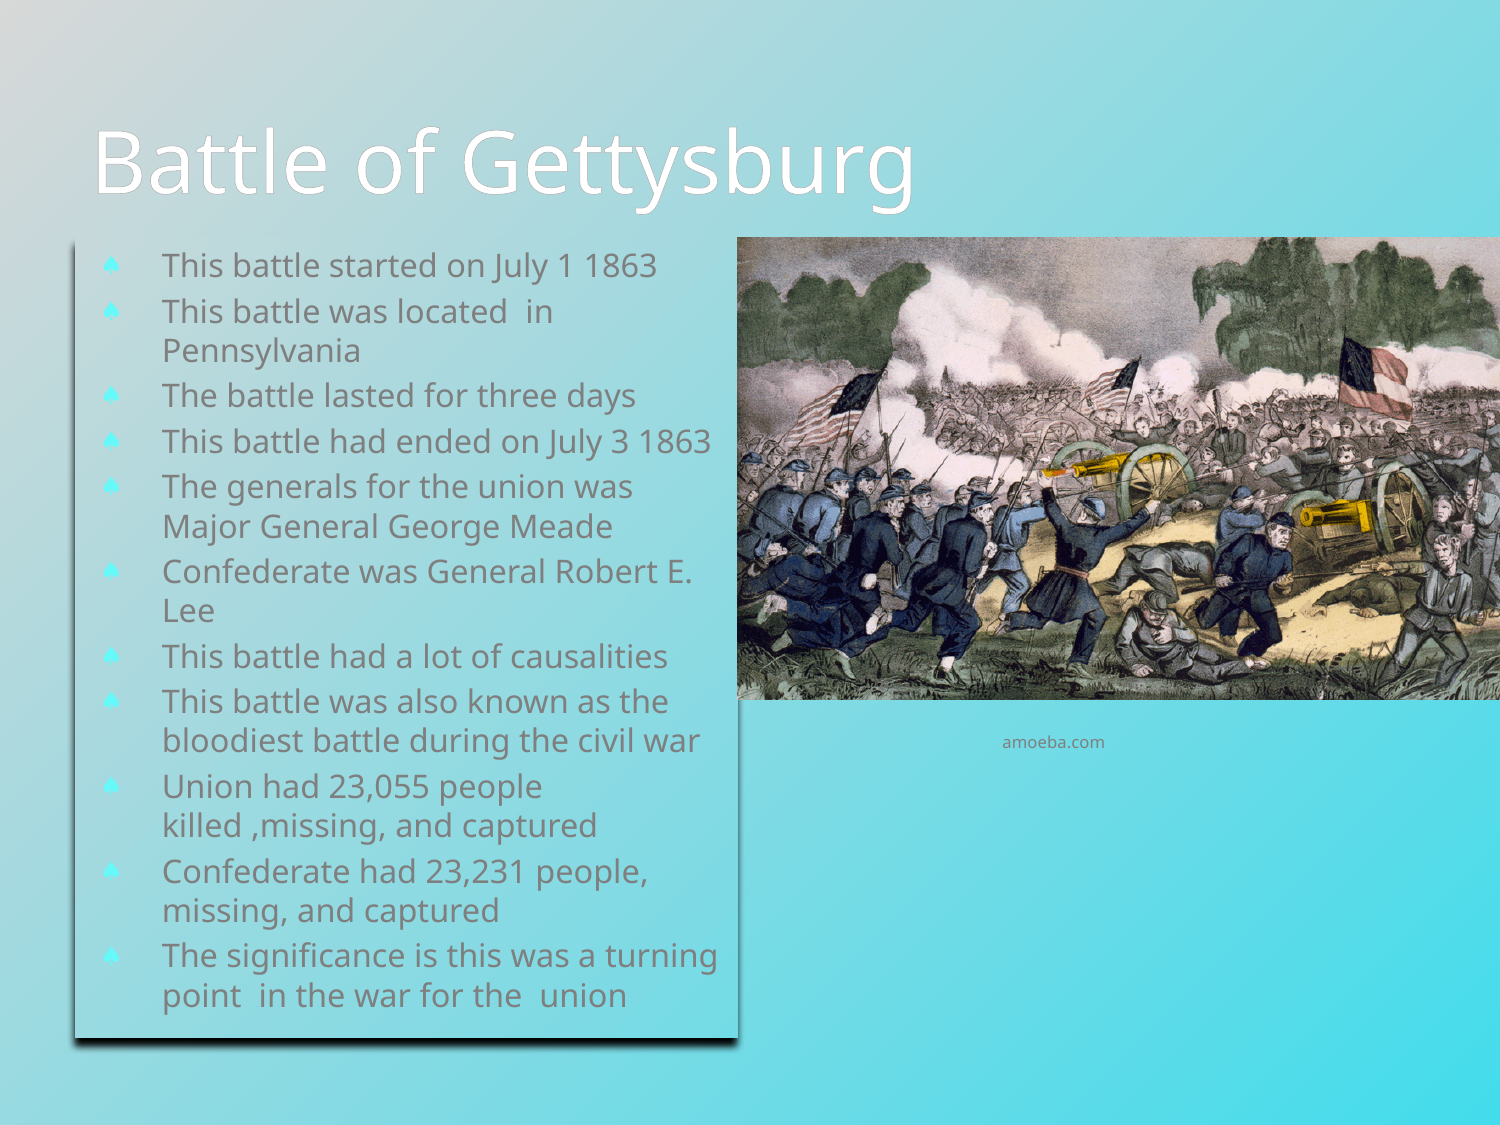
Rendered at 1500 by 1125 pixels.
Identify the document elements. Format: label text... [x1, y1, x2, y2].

text_box amoeba.com [987, 724, 1276, 760]
picture [737, 237, 1500, 701]
title Battle of Gettysburg [75, 43, 1425, 237]
list This battle started on July 1 1863 This battle was located in Pennsylvania The battle lasted for three days This battle had ended on July 3 1863 The generals for the union was Major General George Meade Confederate was General Robert E. Lee This battle had a lot of causalities This battle was also known as the bloodiest battle during the civil war Union had 23,055 people killed ,missing, and captured Confederate had 23,231 people, missing, and captured The significance is this was a turning point in the war for the union [75, 237, 738, 1038]
